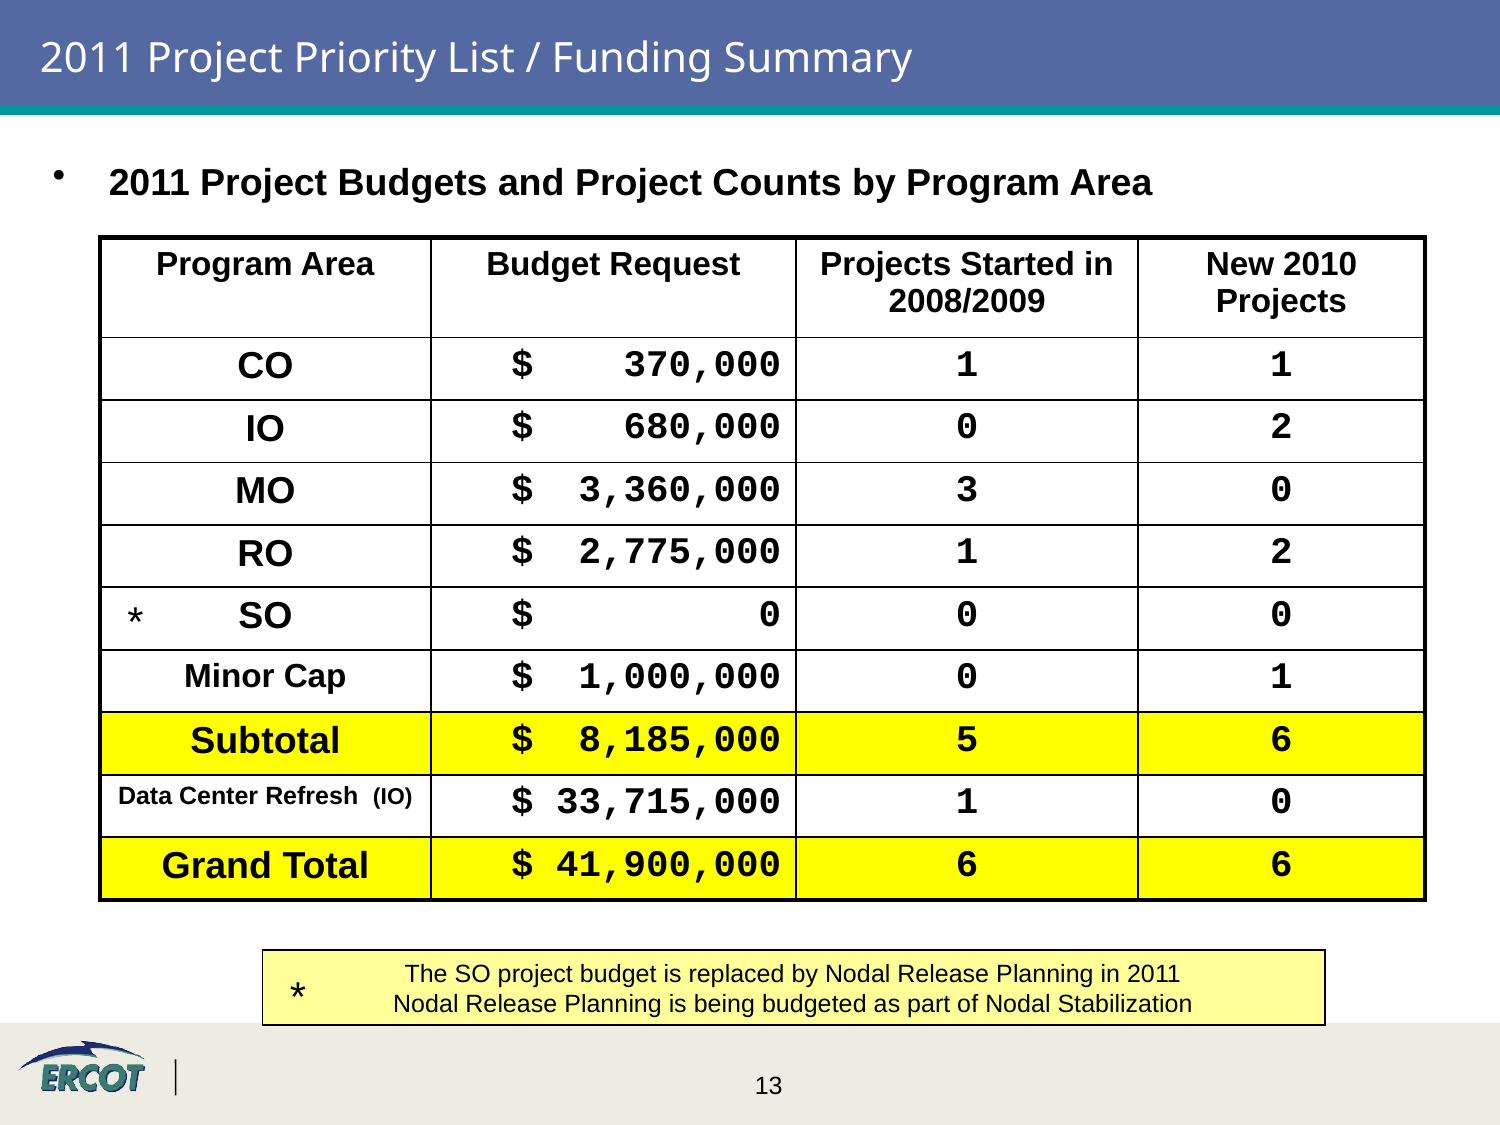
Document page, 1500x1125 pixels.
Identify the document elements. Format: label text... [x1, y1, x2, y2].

table_cell 5 [797, 713, 1137, 774]
table_cell $ 2,775,000 [432, 526, 795, 586]
table_cell Data Center Refresh (IO) [102, 776, 430, 836]
table_cell 1 [1139, 338, 1423, 399]
table_cell CO [102, 338, 430, 399]
table_cell $ 8,185,000 [432, 713, 795, 774]
table_cell 6 [1139, 838, 1423, 898]
table_cell 2 [1139, 401, 1423, 462]
table_cell 2 [1139, 526, 1423, 586]
table_header Budget Request [432, 240, 795, 337]
table_header Program Area [102, 240, 430, 337]
table_cell 6 [1139, 713, 1423, 774]
table_cell IO [102, 401, 430, 462]
picture [10, 1031, 151, 1111]
table_cell MO [102, 463, 430, 524]
table_cell 0 [1139, 776, 1423, 836]
table_cell Grand Total [102, 838, 430, 898]
table_cell 0 [1139, 463, 1423, 524]
table_cell 1 [797, 338, 1137, 399]
text_box * [274, 962, 338, 1025]
table_cell SO [102, 588, 112, 649]
table_cell $ 1,000,000 [432, 651, 795, 711]
table_cell 0 [797, 401, 1137, 462]
table_cell 3 [797, 463, 1137, 524]
table_cell 0 [1139, 588, 1423, 649]
table_cell SO [175, 588, 430, 649]
table_cell $ 680,000 [432, 401, 795, 462]
table_cell 0 [797, 651, 1137, 711]
table_header New 2010 Projects [1139, 240, 1423, 337]
table_cell 6 [797, 838, 1137, 898]
table_cell 1 [797, 526, 1137, 586]
table_cell $ 3,360,000 [432, 463, 795, 524]
table_cell Minor Cap [102, 651, 430, 711]
table_cell $ 41,900,000 [432, 838, 795, 898]
title 2011 Project Priority List / Funding Summary [24, 0, 1451, 113]
text_box The SO project budget is replaced by Nodal Release Planning in 2011 Nodal Release Planning is being budgeted as part of Nodal Stabilization [262, 949, 1325, 1025]
table_cell 1 [1139, 651, 1423, 711]
table_cell RO [102, 526, 430, 586]
list 2011 Project Budgets and Project Counts by Program Area [37, 149, 1363, 213]
text_box * [112, 587, 175, 650]
table_header Projects Started in 2008/2009 [797, 240, 1137, 337]
table_cell $ 370,000 [432, 338, 795, 399]
table_cell Subtotal [102, 713, 430, 774]
table_cell 1 [797, 776, 1137, 836]
table_cell 0 [797, 588, 1137, 649]
table_cell $ 0 [432, 588, 795, 649]
table_cell $ 33,715,000 [432, 776, 795, 836]
